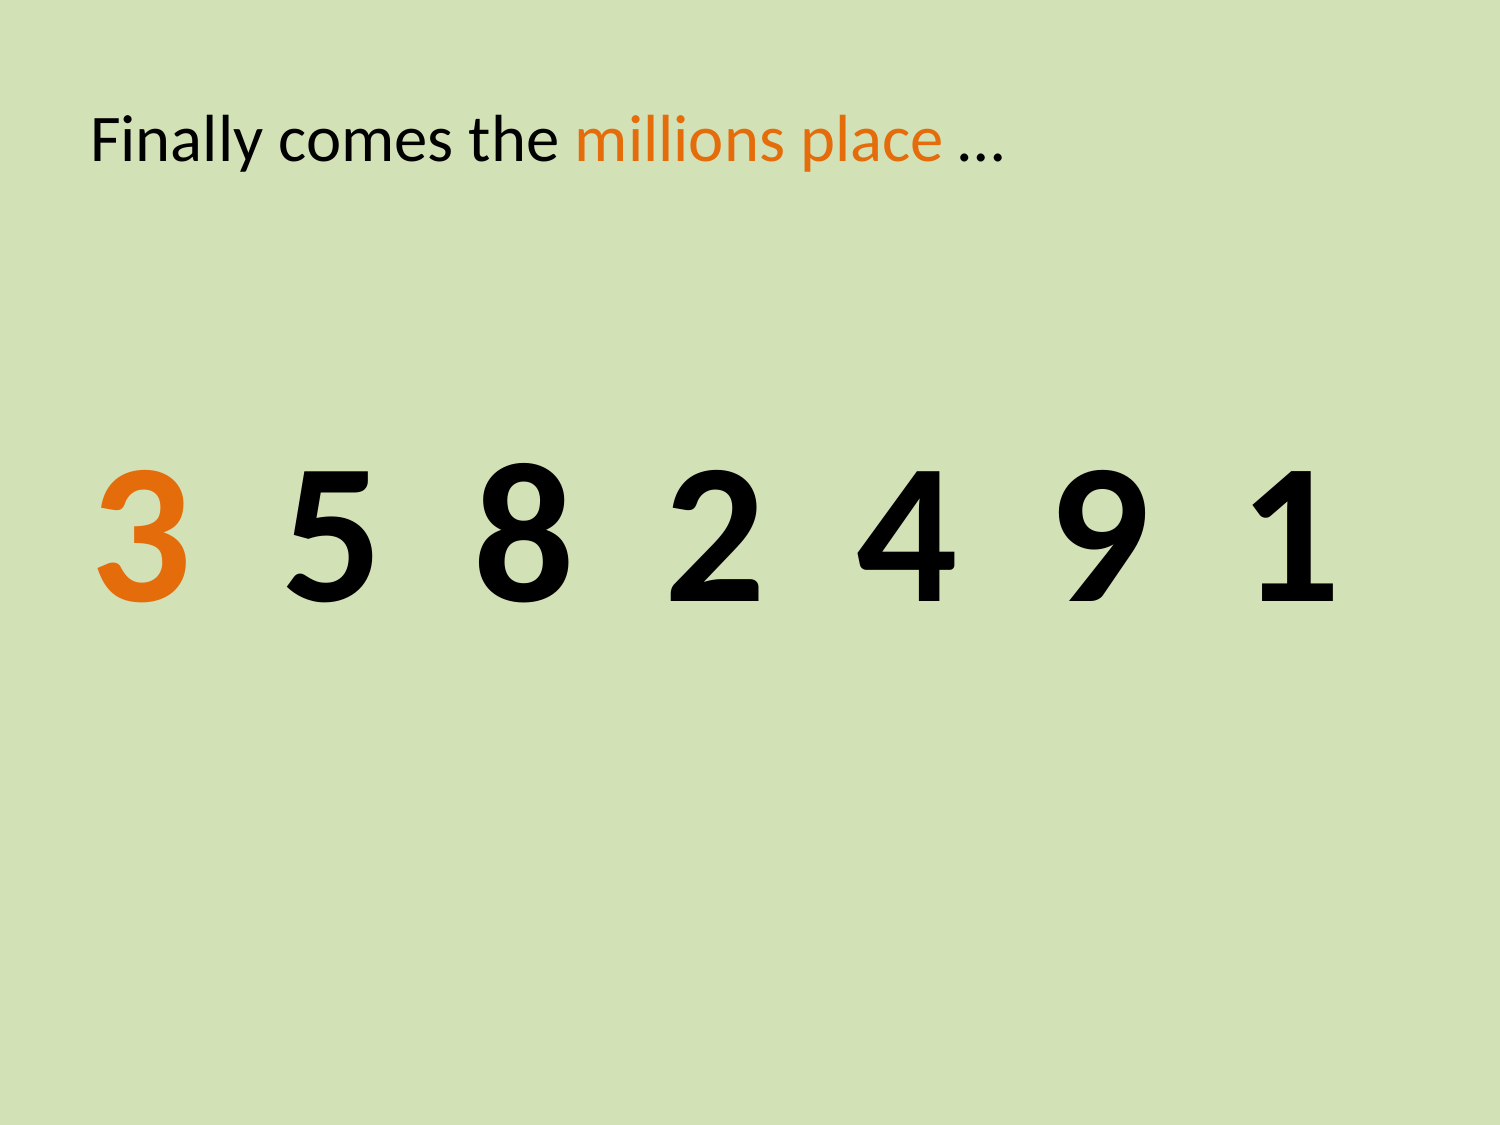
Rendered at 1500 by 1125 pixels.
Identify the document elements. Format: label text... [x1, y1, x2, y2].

list Finally comes the millions place … 3 5 8 2 4 9 1 [75, 87, 1425, 1005]
